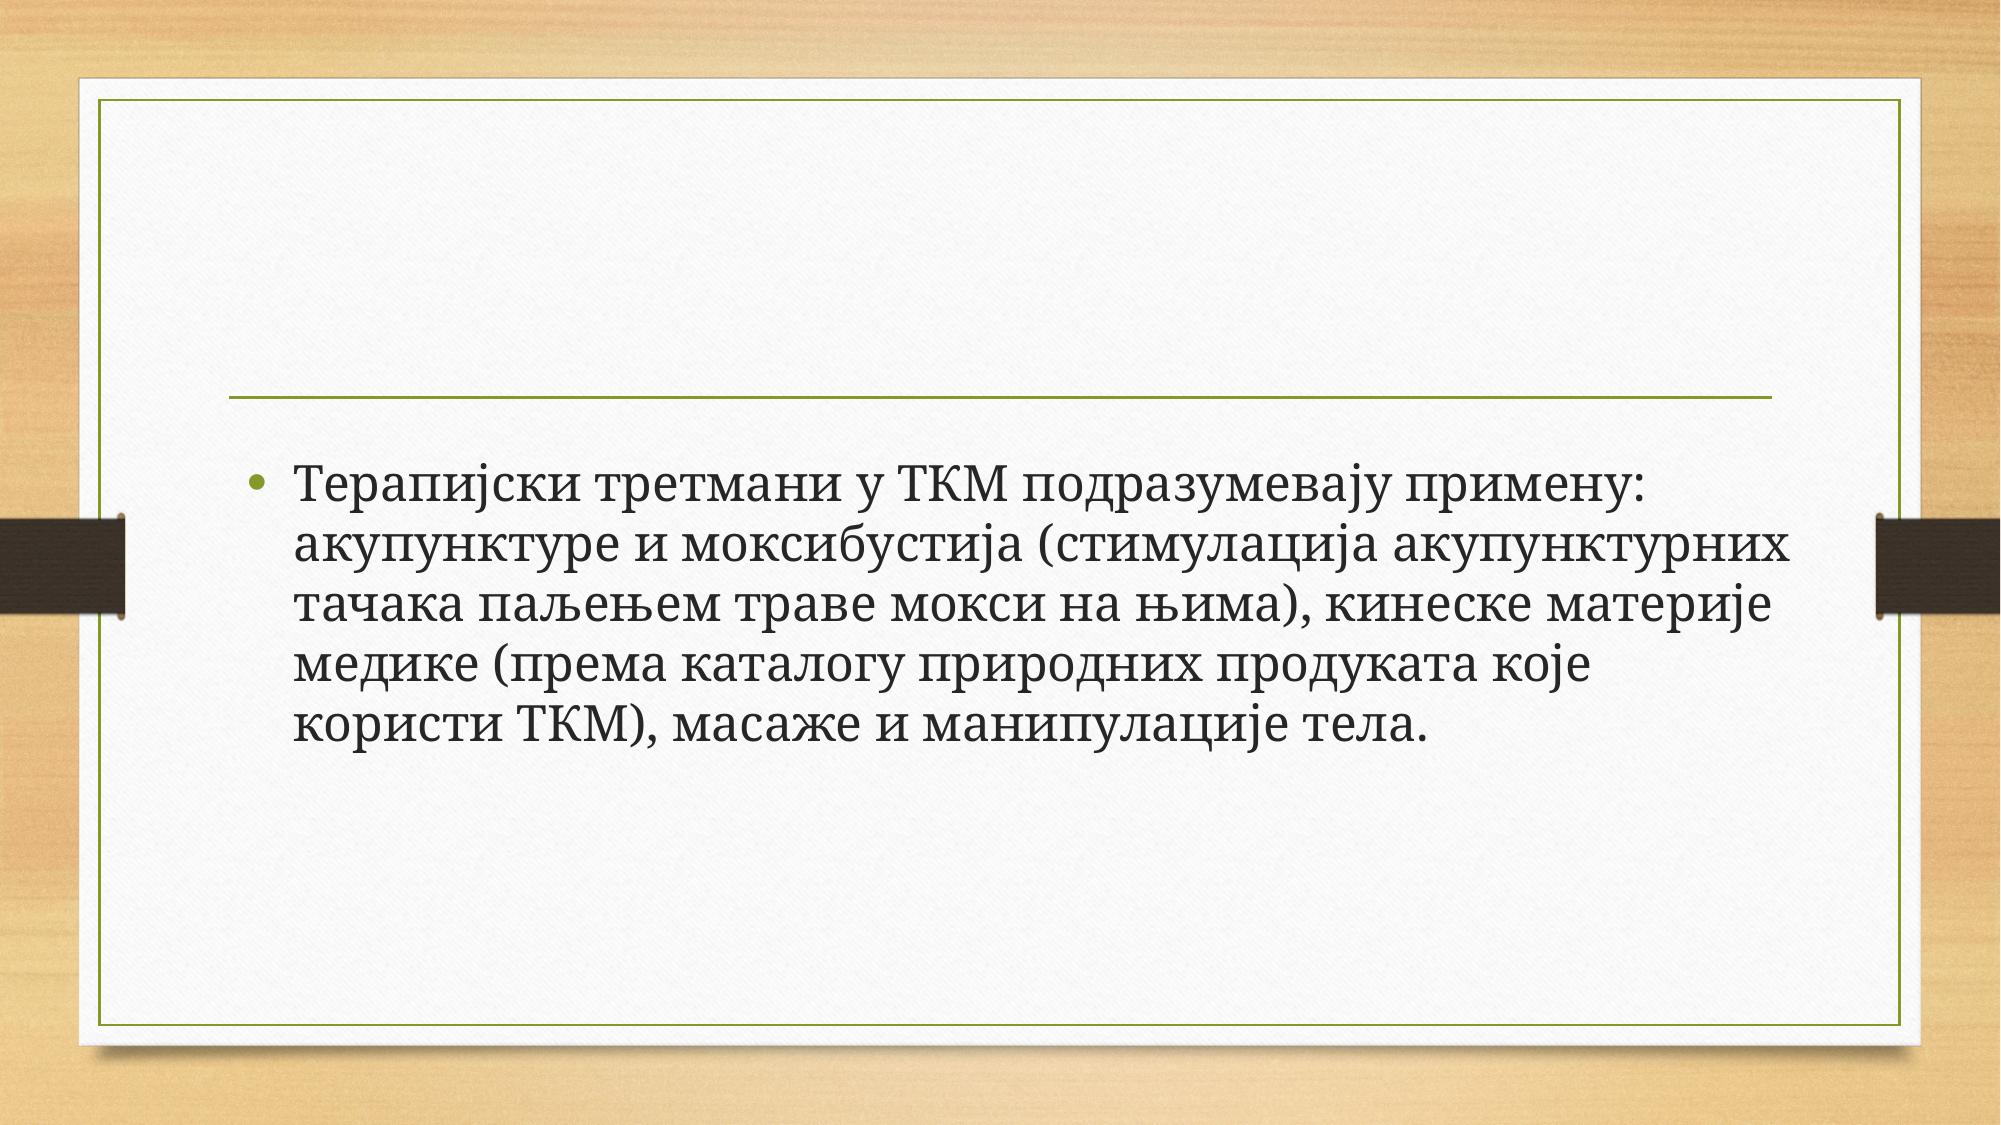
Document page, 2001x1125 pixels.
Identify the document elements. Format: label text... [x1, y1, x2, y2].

picture [0, 0, 2001, 1125]
list Терапијски третмани у ТКМ подразумевају примену: акупунктуре и моксибустија (стимулација акупунктурних тачака паљењем траве мокси на њима), кинеске материје медике (према каталогу природних продуката које користи ТКМ), масаже и манипулације тела. [231, 361, 1807, 906]
